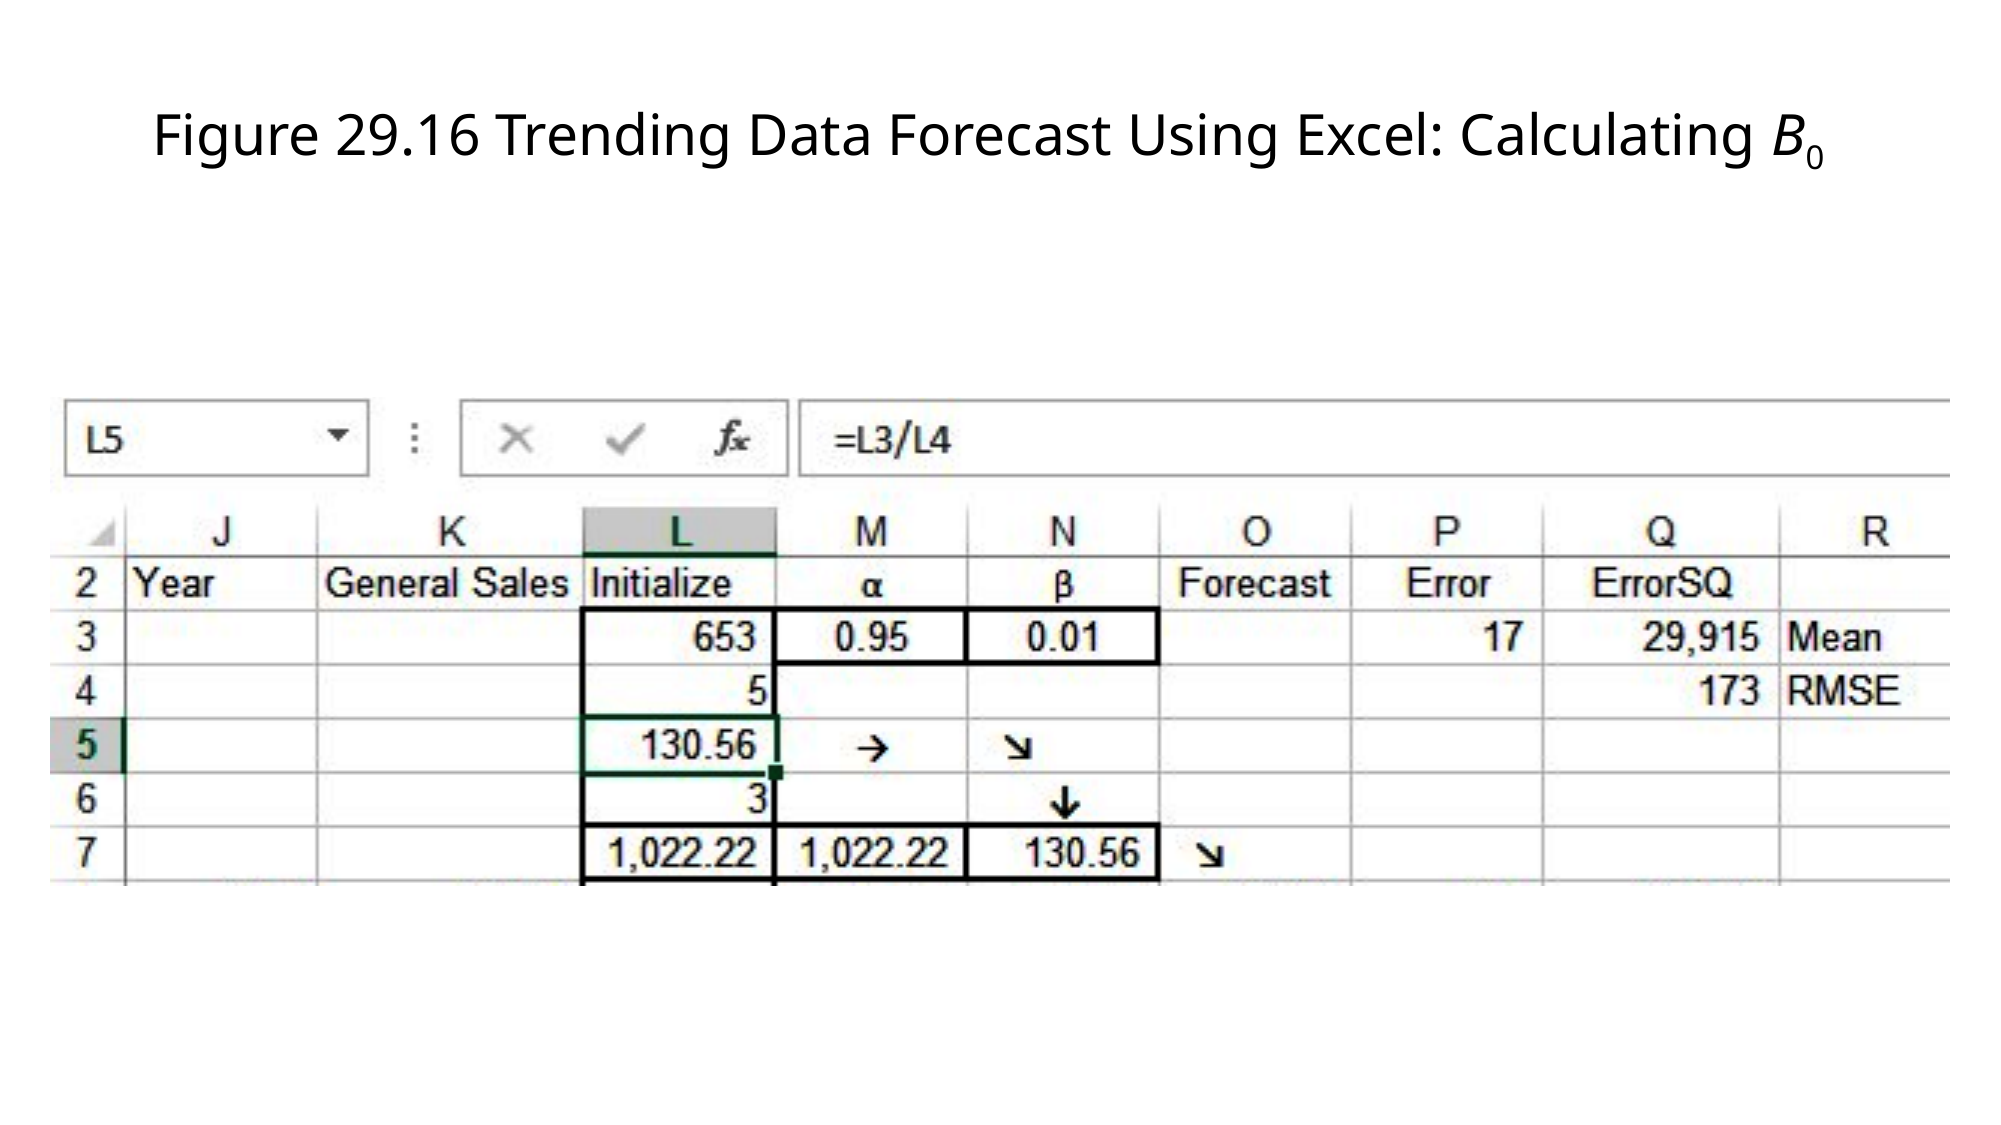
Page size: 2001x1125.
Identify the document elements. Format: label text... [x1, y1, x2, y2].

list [50, 397, 1950, 886]
title Figure 29.16 Trending Data Forecast Using Excel: Calculating B0 [137, 59, 1863, 278]
